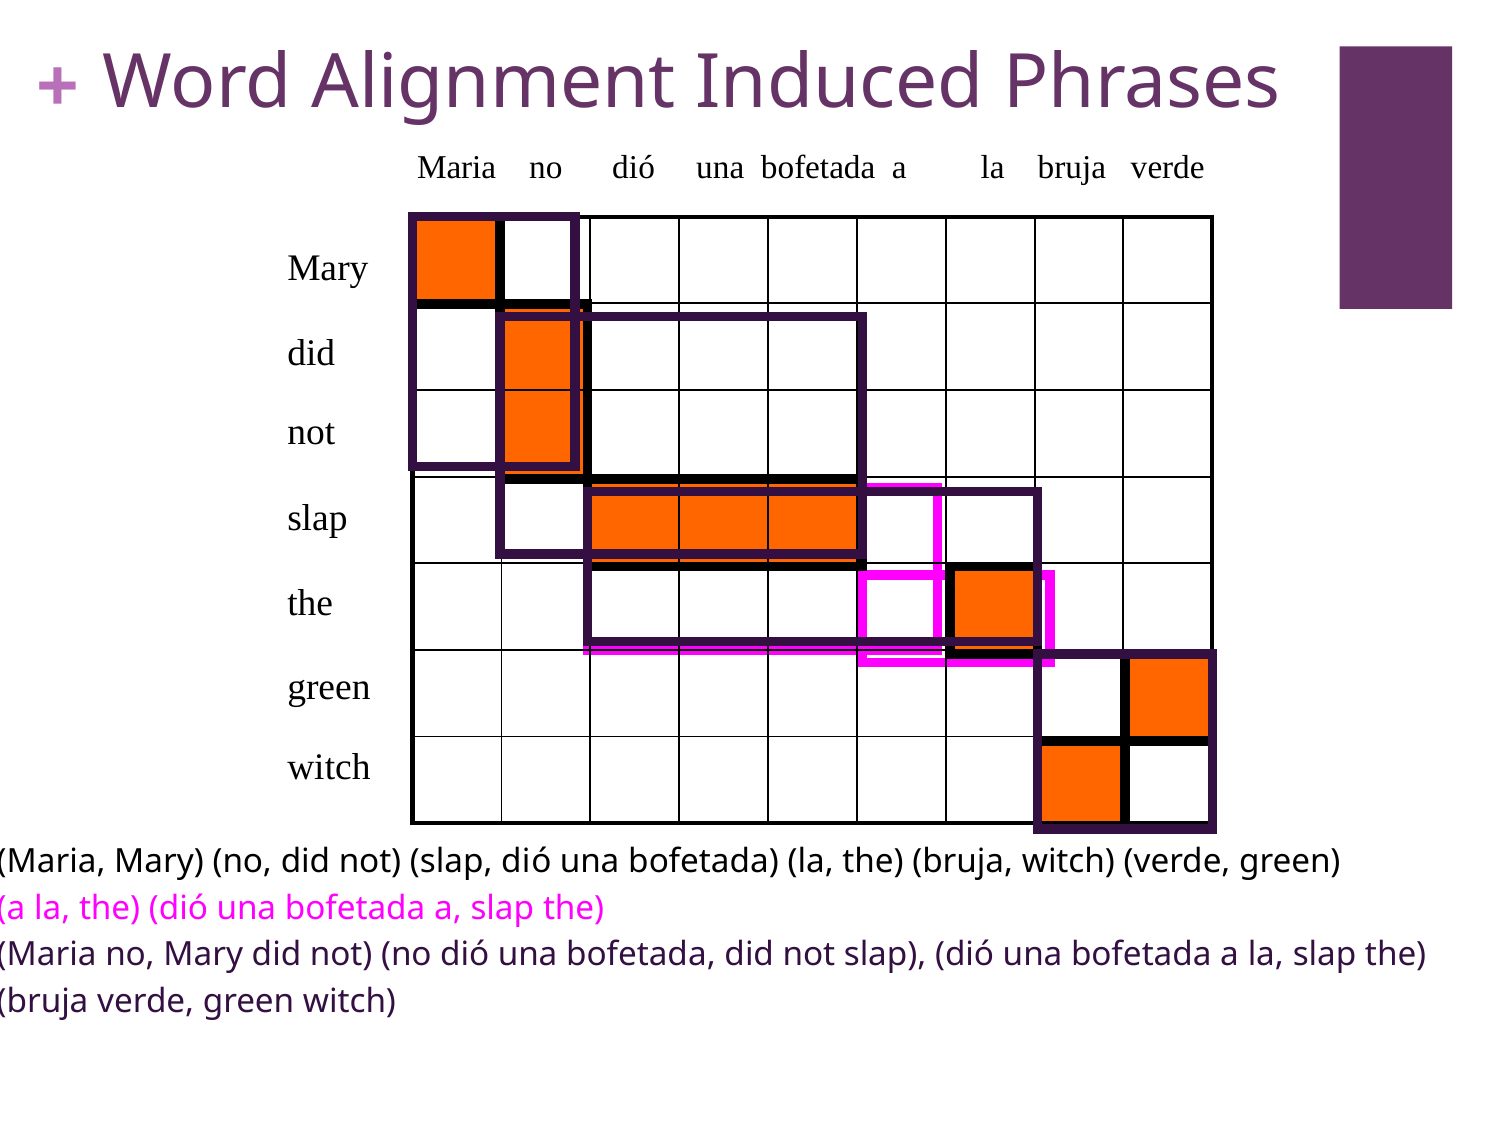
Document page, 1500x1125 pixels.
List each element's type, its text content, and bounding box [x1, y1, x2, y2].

table_cell [591, 651, 678, 736]
table_cell [858, 737, 945, 821]
table_cell [680, 737, 767, 821]
table_header [680, 219, 767, 302]
table_cell [1036, 478, 1122, 562]
table_cell [415, 651, 501, 736]
table_cell [1124, 304, 1210, 389]
table_cell [591, 642, 678, 649]
title Word Alignment Induced Phrases [87, 24, 1438, 213]
table_cell [769, 304, 856, 316]
table_cell [415, 467, 499, 476]
table_cell [863, 391, 945, 476]
table_cell [502, 555, 587, 562]
table_cell [502, 737, 589, 821]
table_cell [1124, 478, 1210, 562]
text_box [1037, 654, 1213, 830]
table_header [858, 219, 945, 302]
table_header [591, 219, 678, 302]
text_box [587, 491, 1038, 642]
table_cell [863, 478, 945, 491]
table_header [947, 219, 1034, 302]
table_cell [1124, 391, 1210, 476]
text_box Mary did not slap the green witch [272, 235, 386, 795]
table_cell [1036, 304, 1122, 389]
table_header [1036, 219, 1122, 302]
table_cell [591, 304, 678, 316]
table_cell [680, 304, 767, 316]
table_cell [858, 642, 945, 649]
table_cell [415, 478, 501, 562]
text_box (Maria, Mary) (no, did not) (slap, dió una bofetada) (la, the) (bruja, witch) (verde, green) (a la, the) (dió una bofetada a, slap the) (Maria no, Mary did not) (no dió una bofetada, did not slap), (dió una bofetada a la, slap the) (bruja verde, green witch) [0, 832, 1453, 1027]
table_cell [858, 304, 945, 389]
text_box [575, 304, 588, 316]
table_cell [947, 391, 1034, 476]
text_box [949, 642, 1038, 655]
table_header [575, 219, 589, 302]
table_cell [680, 651, 767, 736]
table_cell [415, 737, 501, 821]
table_cell [1124, 564, 1210, 649]
table_cell [858, 651, 945, 736]
table_header [1124, 219, 1210, 302]
table_cell [502, 651, 589, 736]
table_header [769, 219, 856, 302]
table_cell [947, 651, 1034, 736]
table_cell [1036, 391, 1122, 476]
table_cell [591, 737, 678, 821]
table_cell [680, 642, 767, 649]
table_cell [769, 651, 856, 736]
text_box [499, 316, 863, 555]
table_cell [769, 642, 856, 649]
text_box [412, 216, 575, 467]
table_cell [415, 564, 501, 649]
table_cell [1038, 564, 1122, 649]
table_cell [947, 478, 1034, 491]
table_cell [502, 564, 589, 649]
table_cell [769, 737, 856, 821]
table_cell [947, 304, 1034, 389]
table_cell [947, 737, 1034, 821]
